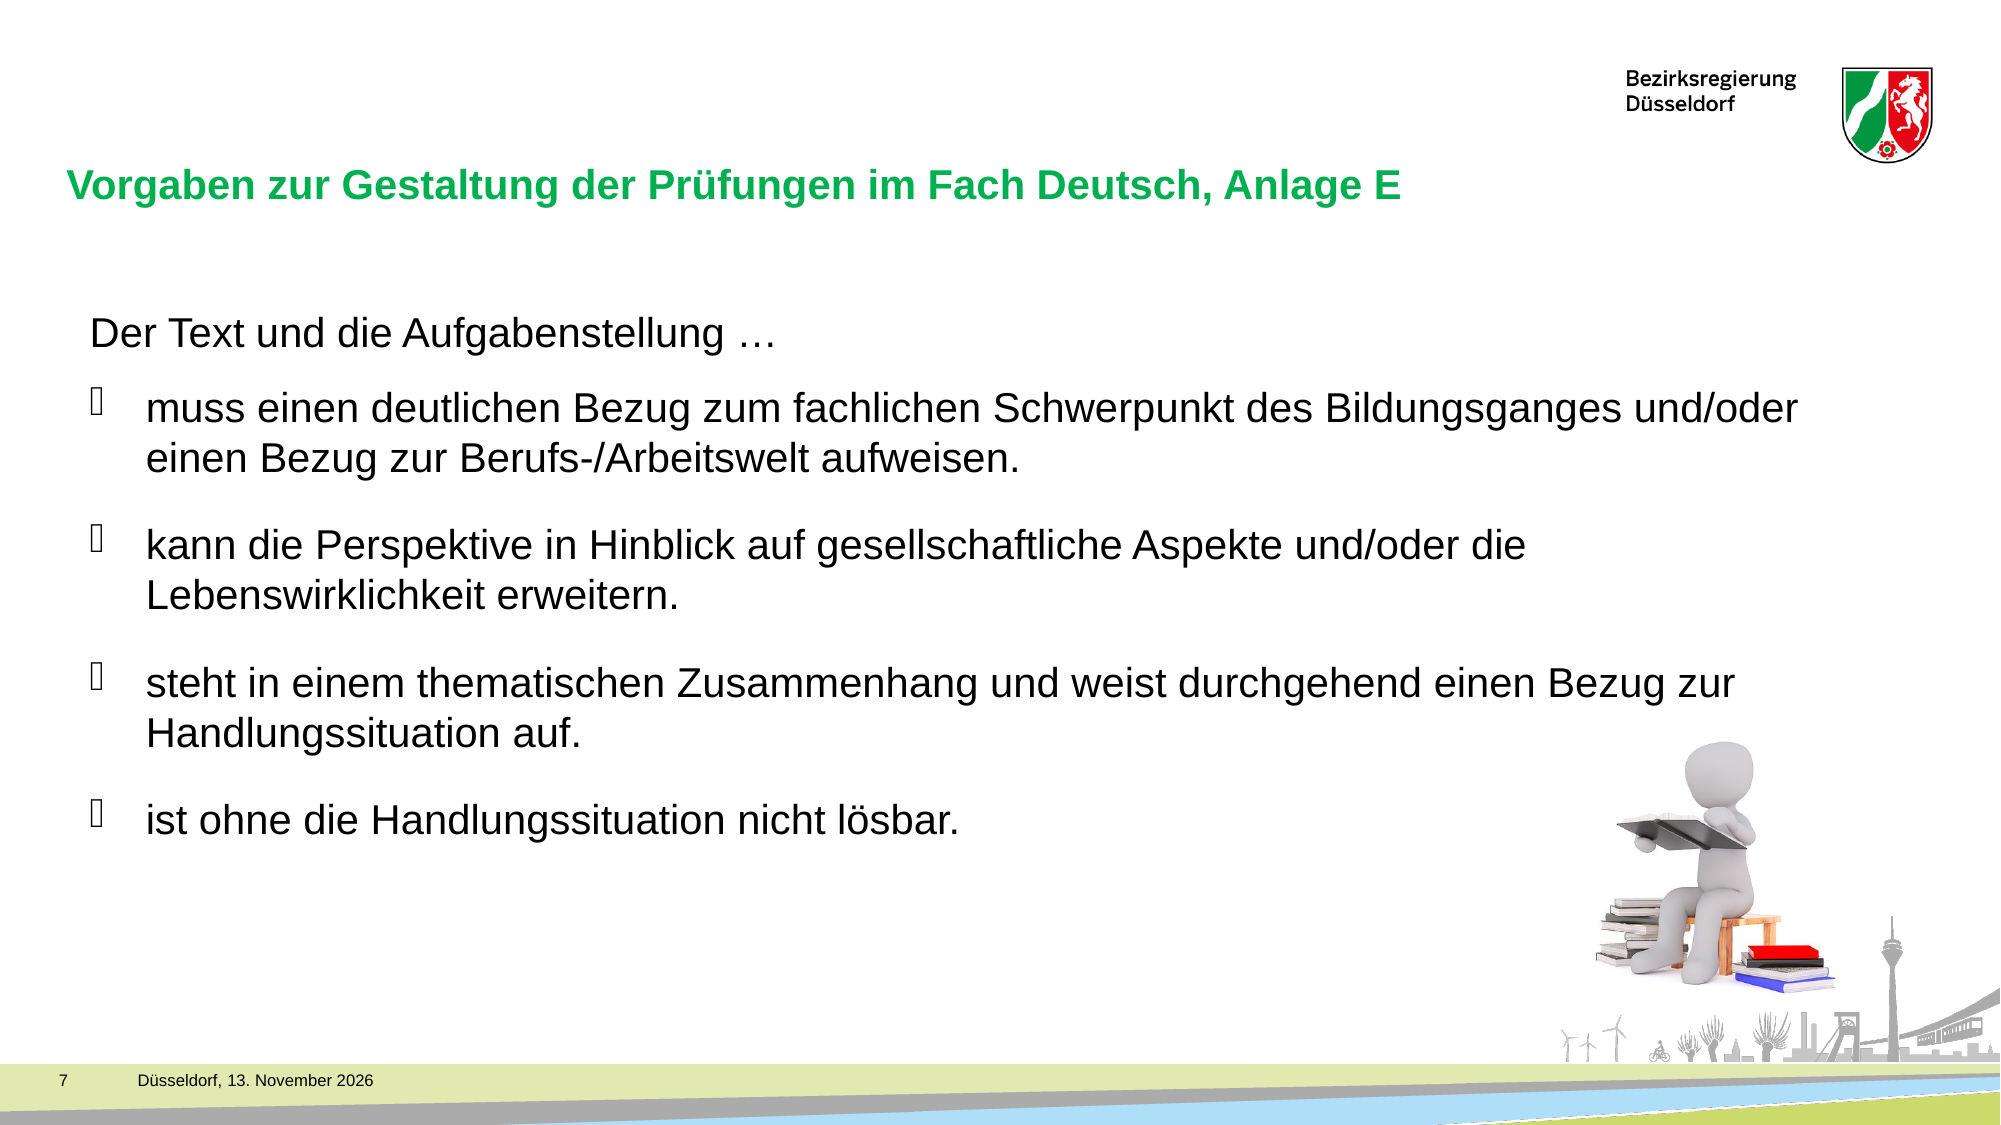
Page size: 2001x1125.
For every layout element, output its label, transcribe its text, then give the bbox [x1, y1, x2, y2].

footer Düsseldorf, 15. November 2023 [137, 1070, 595, 1125]
list Der Text und die Aufgabenstellung … muss einen deutlichen Bezug zum fachlichen Schwerpunkt des Bildungsganges und/oder einen Bezug zur Berufs-/Arbeitswelt aufweisen. kann die Perspektive in Hinblick auf gesellschaftliche Aspekte und/oder die Lebenswirklichkeit erweitern. steht in einem thematischen Zusammenhang und weist durchgehend einen Bezug zur Handlungssituation auf. ist ohne die Handlungssituation nicht lösbar. [89, 255, 1863, 929]
picture [1625, 66, 1933, 137]
title Vorgaben zur Gestaltung der Prüfungen im Fach Deutsch, Anlage E [66, 137, 1933, 279]
slide_number 7 [58, 1070, 123, 1125]
picture [0, 703, 2000, 1125]
